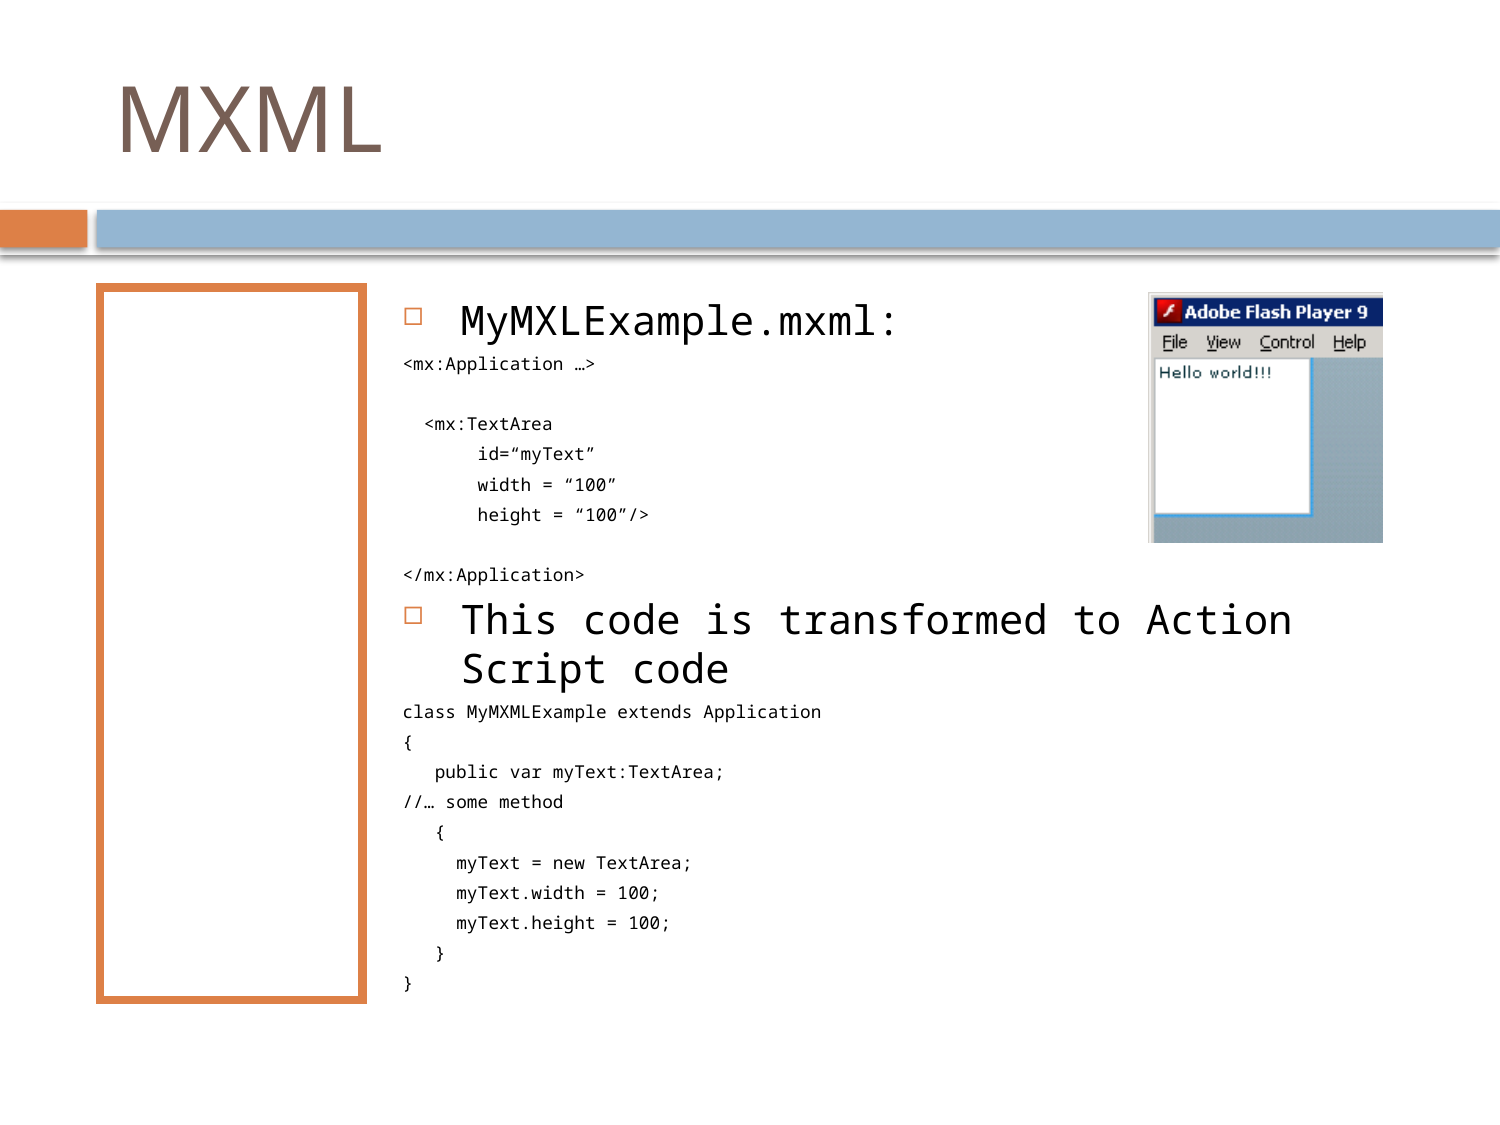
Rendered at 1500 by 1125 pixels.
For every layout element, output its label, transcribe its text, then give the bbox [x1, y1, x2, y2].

list What Happens [96, 283, 367, 1004]
picture [1148, 292, 1384, 544]
title MXML [99, 44, 1426, 188]
list MyMXLExample.mxml: <mx:Application …> <mx:TextArea id=“myText” width = “100” height = “100”/> </mx:Application> This code is transformed to Action Script code class MyMXMLExample extends Application { public var myText:TextArea; //… some method { myText = new TextArea; myText.width = 100; myText.height = 100; } } [387, 287, 1438, 1013]
